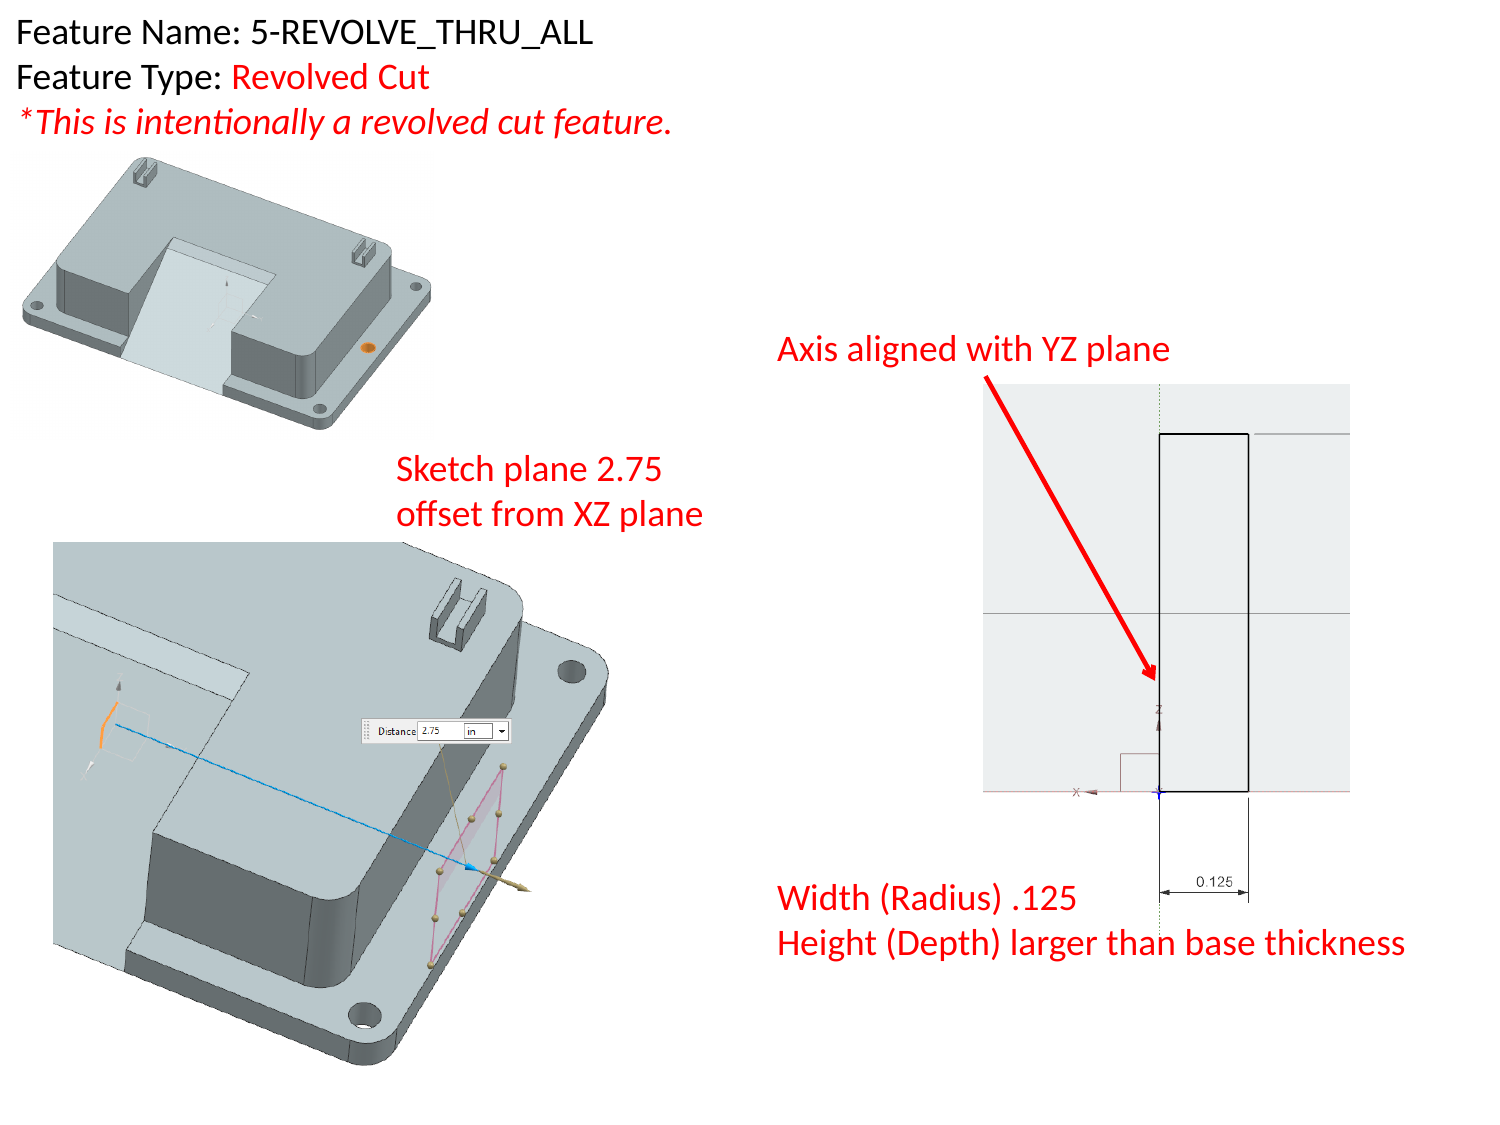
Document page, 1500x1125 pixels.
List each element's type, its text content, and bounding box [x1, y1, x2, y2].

picture [983, 384, 1350, 942]
text_box Width (Radius) .125 Height (Depth) larger than base thickness [762, 865, 1426, 1016]
text_box Feature Name: 5-REVOLVE_THRU_ALL Feature Type: Revolved Cut *This is intentionally a revolved cut feature. [1, 0, 689, 150]
text_box Sketch plane 2.75 offset from XZ plane [381, 436, 750, 542]
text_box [985, 376, 1156, 681]
text_box Axis aligned with YZ plane [762, 316, 1209, 377]
picture [10, 151, 434, 440]
picture [52, 542, 637, 1087]
